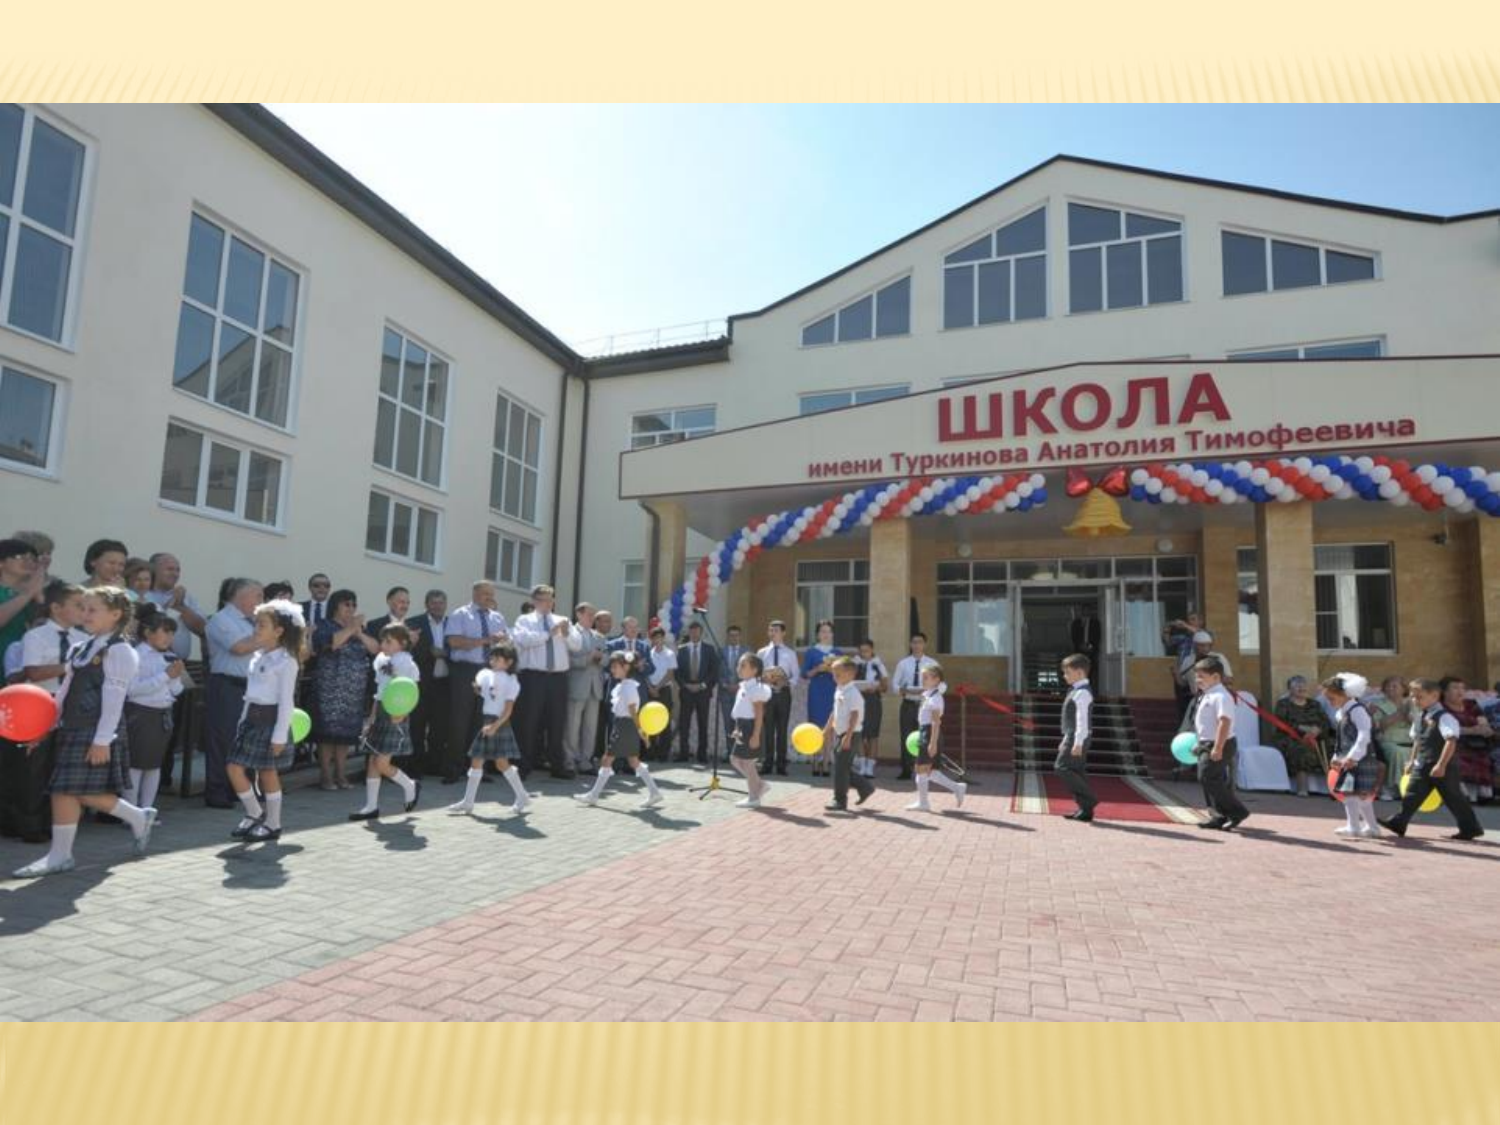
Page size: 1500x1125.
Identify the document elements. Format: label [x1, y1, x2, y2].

picture [0, 103, 1500, 1022]
